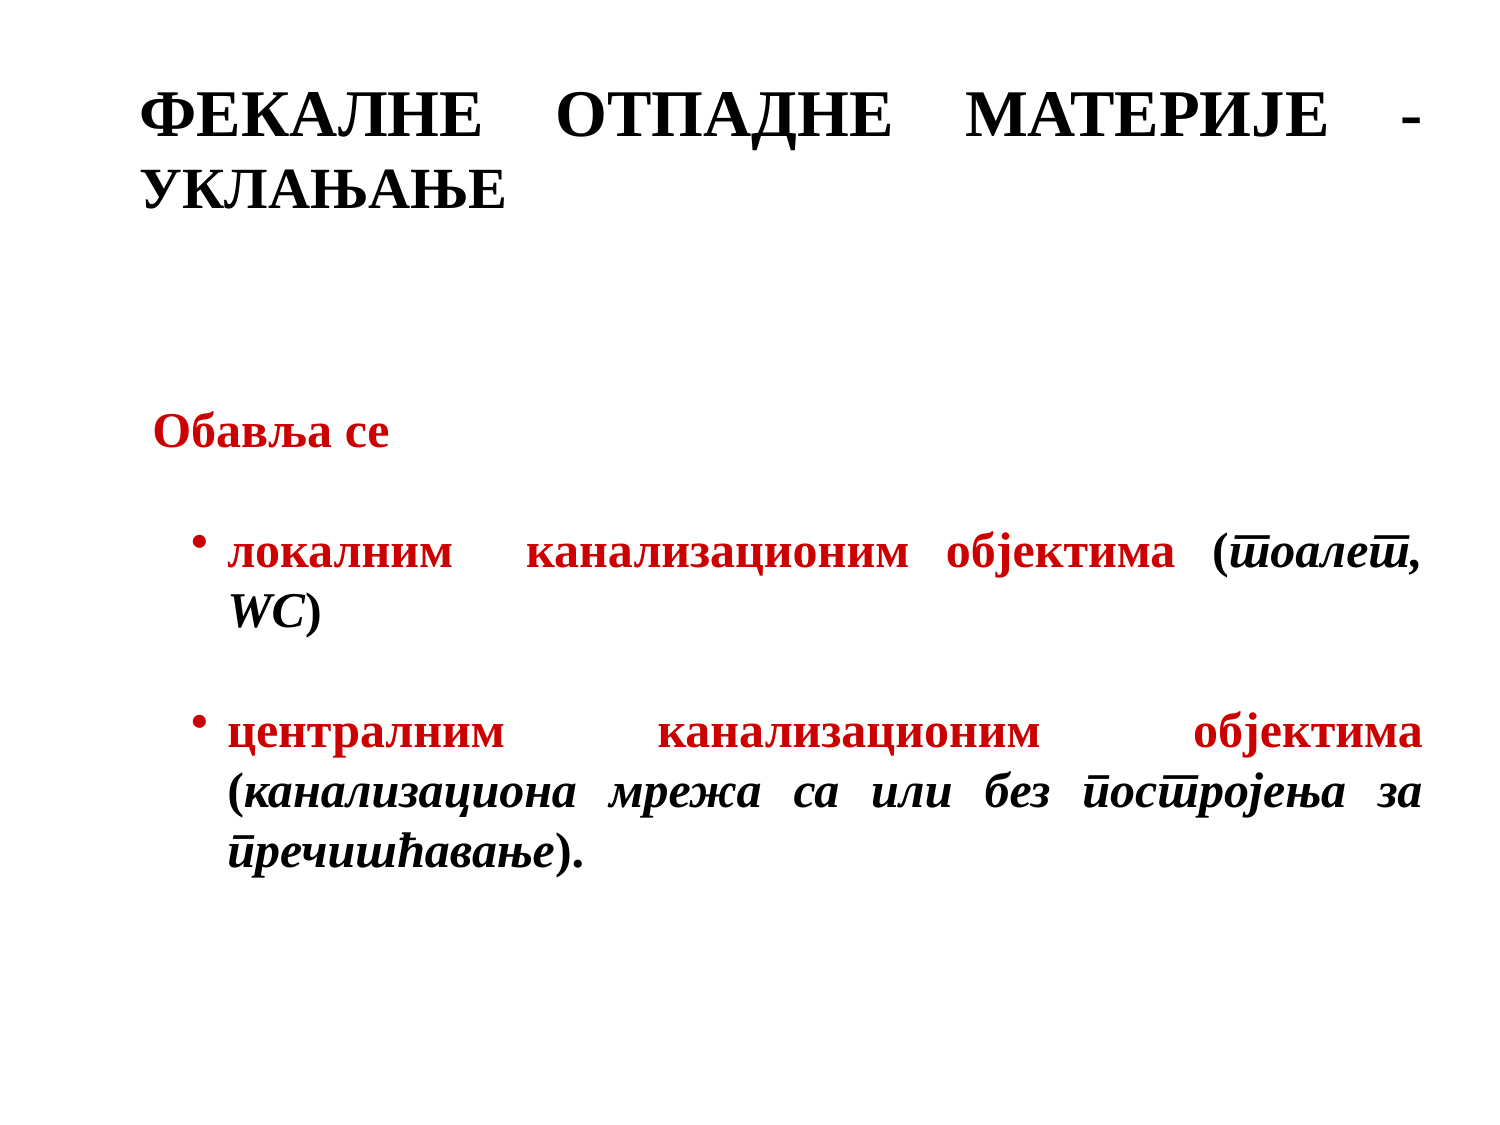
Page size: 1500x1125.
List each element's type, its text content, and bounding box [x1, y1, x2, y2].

text_box Обавља се локалним канализационим објектима (тоалет, WC) централним канализационим објектима (канализациона мрежа са или без постројења за пречишћавање). [137, 390, 1438, 971]
text_box ФЕКАЛНЕ ОТПАДНЕ МАТЕРИЈЕ - УКЛАЊАЊЕ [125, 62, 1438, 228]
